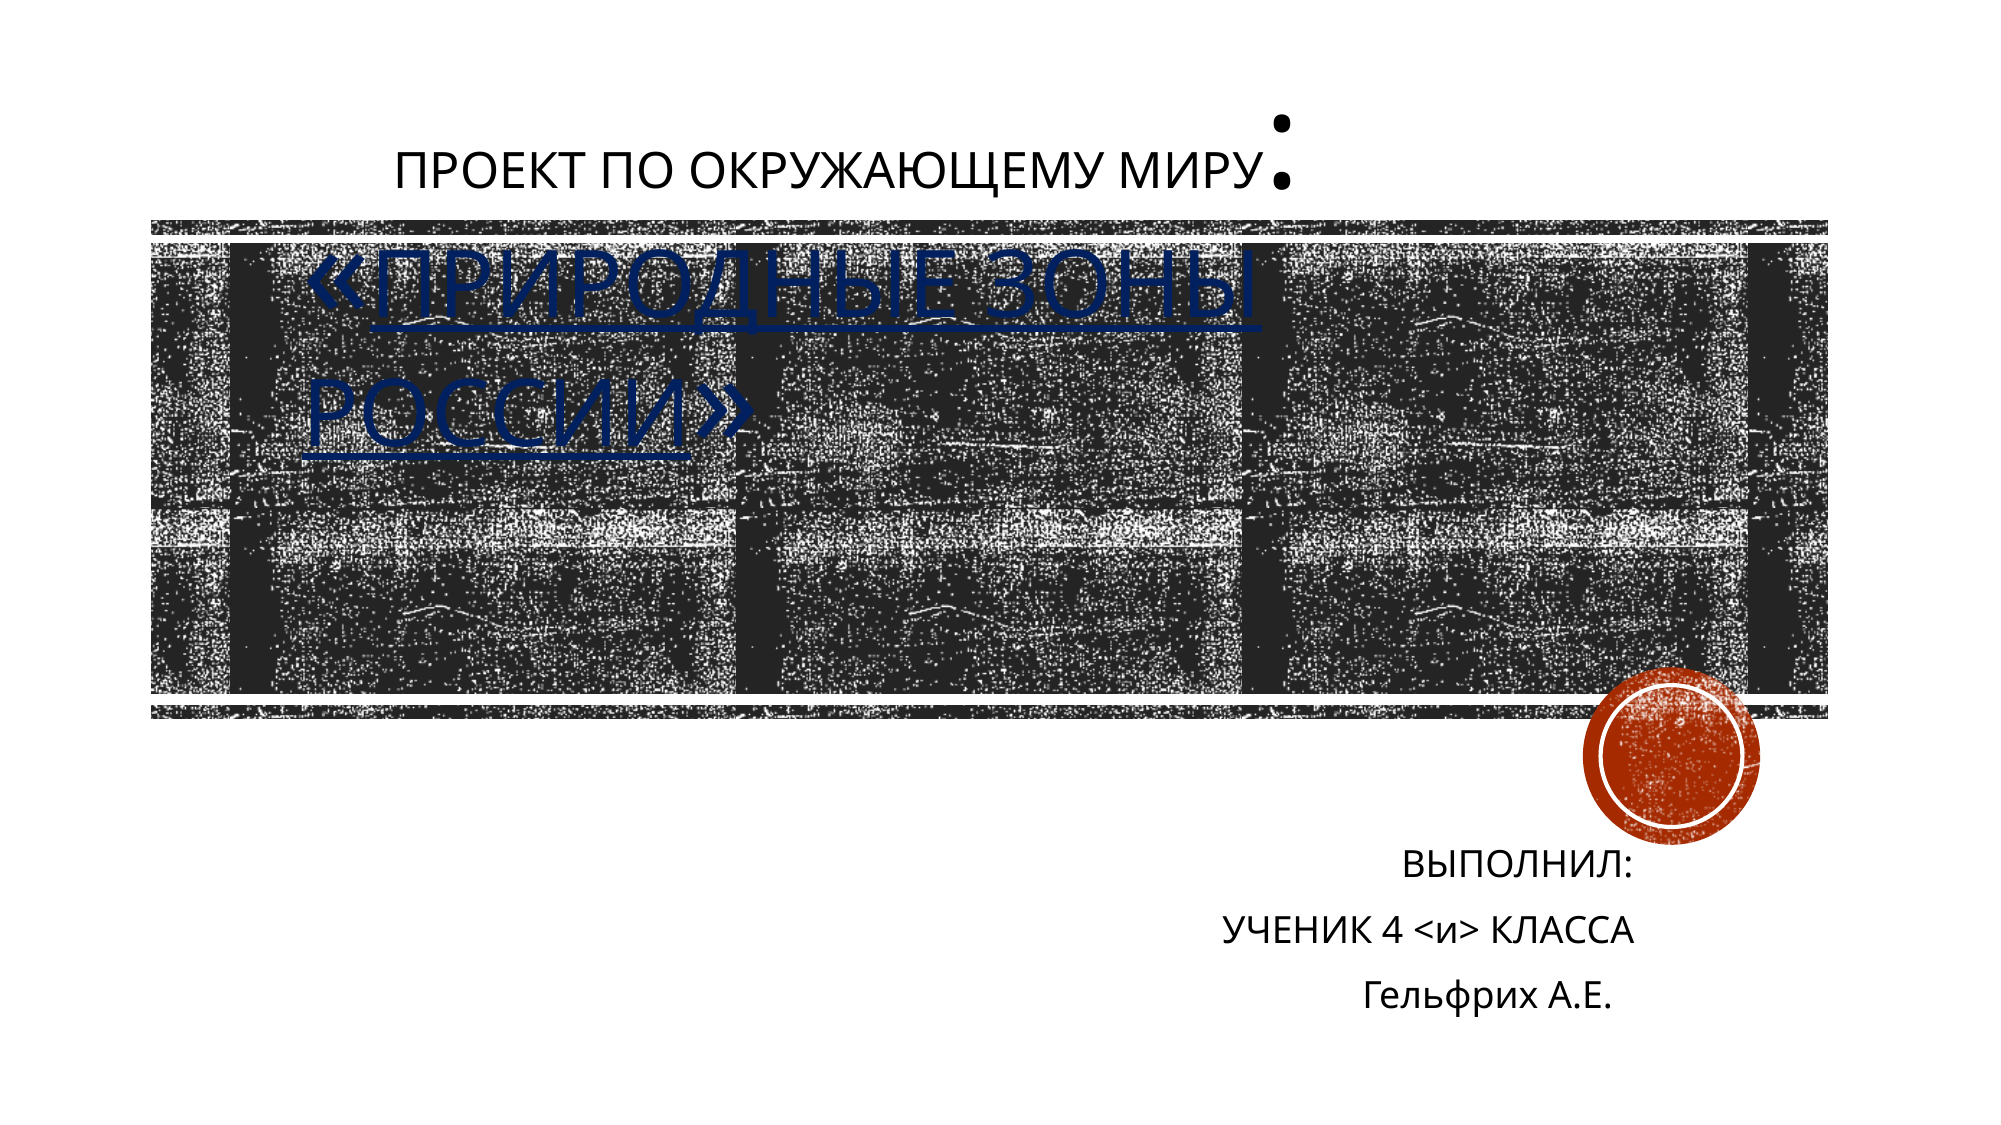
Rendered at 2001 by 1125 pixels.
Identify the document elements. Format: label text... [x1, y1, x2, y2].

title Проект по окружающему миру: «природные зоны россии» [287, 77, 1713, 481]
subtitle ВЫПОЛНИЛ: УЧЕНИК 4 <и> КЛАССА Гельфрих А.Е. [597, 837, 1655, 1073]
